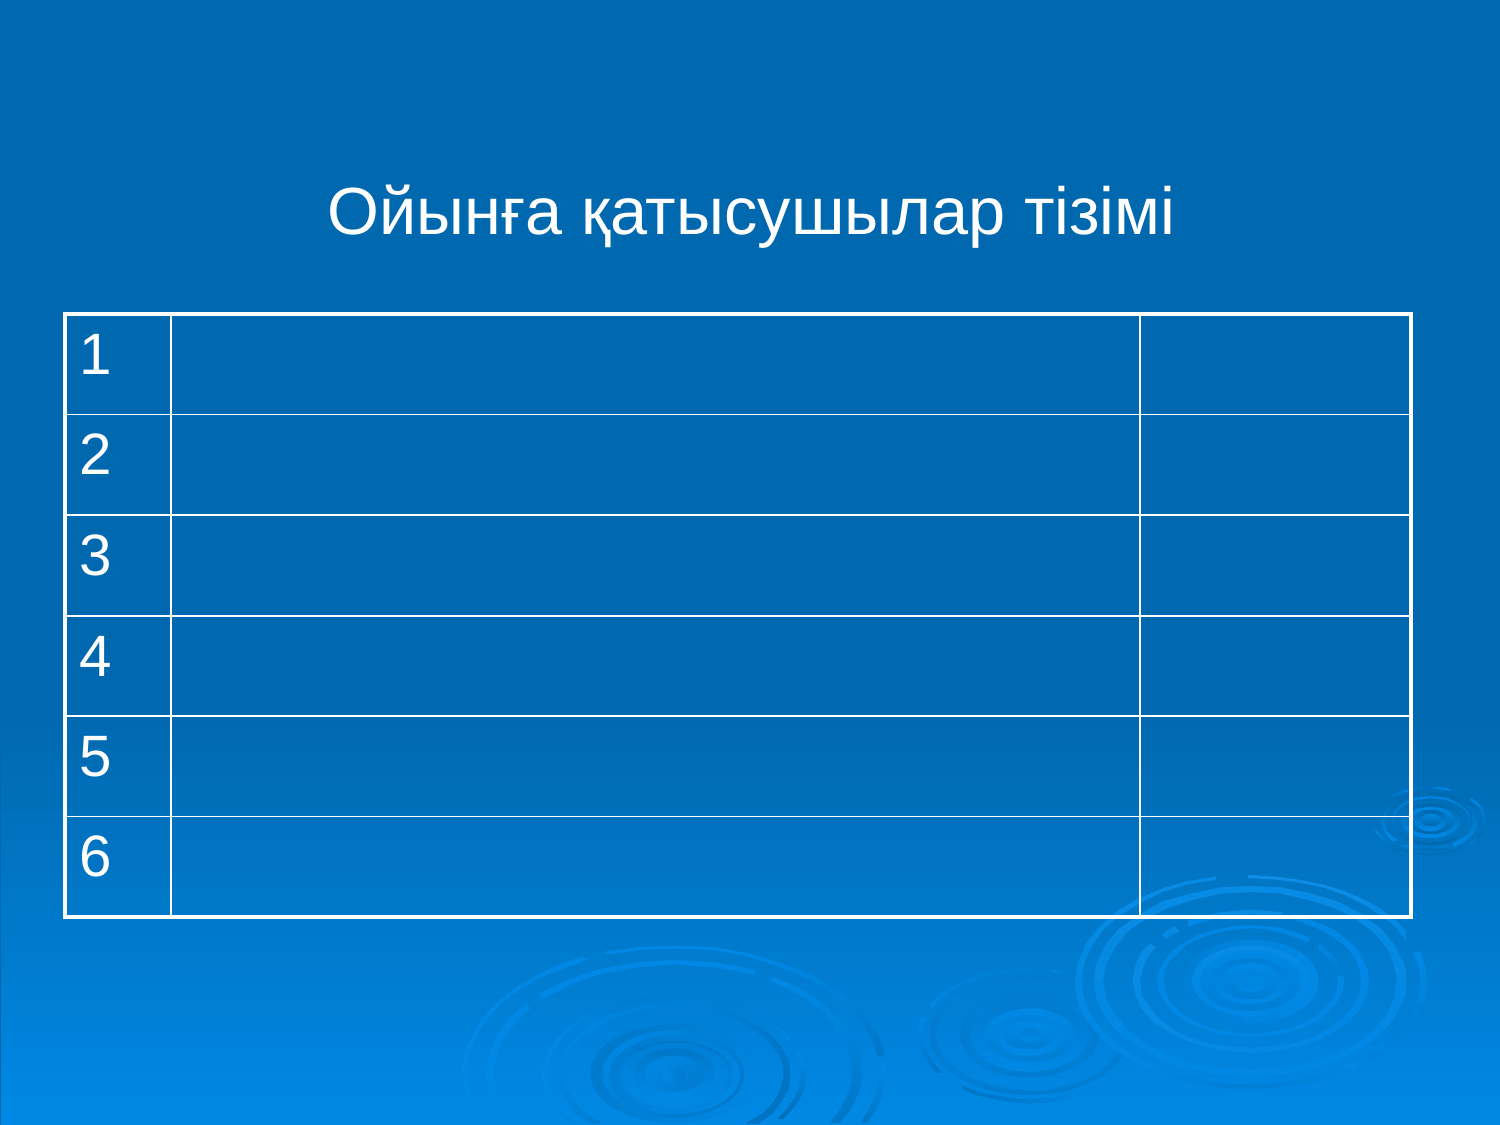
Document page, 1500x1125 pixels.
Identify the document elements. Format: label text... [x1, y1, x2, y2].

table_cell [172, 617, 1139, 715]
table_cell [1141, 817, 1409, 915]
table_cell [1141, 717, 1409, 816]
table_cell [172, 717, 1139, 816]
table_header [172, 316, 1139, 414]
table_cell [1141, 617, 1409, 715]
table_header 1 [67, 316, 170, 414]
table_cell 3 [67, 516, 170, 615]
table_cell [172, 817, 1139, 915]
table_header [1141, 316, 1409, 414]
text_box Ойынға қатысушылар тізімі [76, 160, 1427, 279]
table_cell 4 [67, 617, 170, 715]
table_cell 5 [67, 717, 170, 816]
table_cell [1141, 415, 1409, 514]
table_cell 2 [67, 415, 170, 514]
table_cell [1141, 516, 1409, 615]
table_cell 6 [67, 817, 170, 915]
table_cell [172, 415, 1139, 514]
table_cell [172, 516, 1139, 615]
